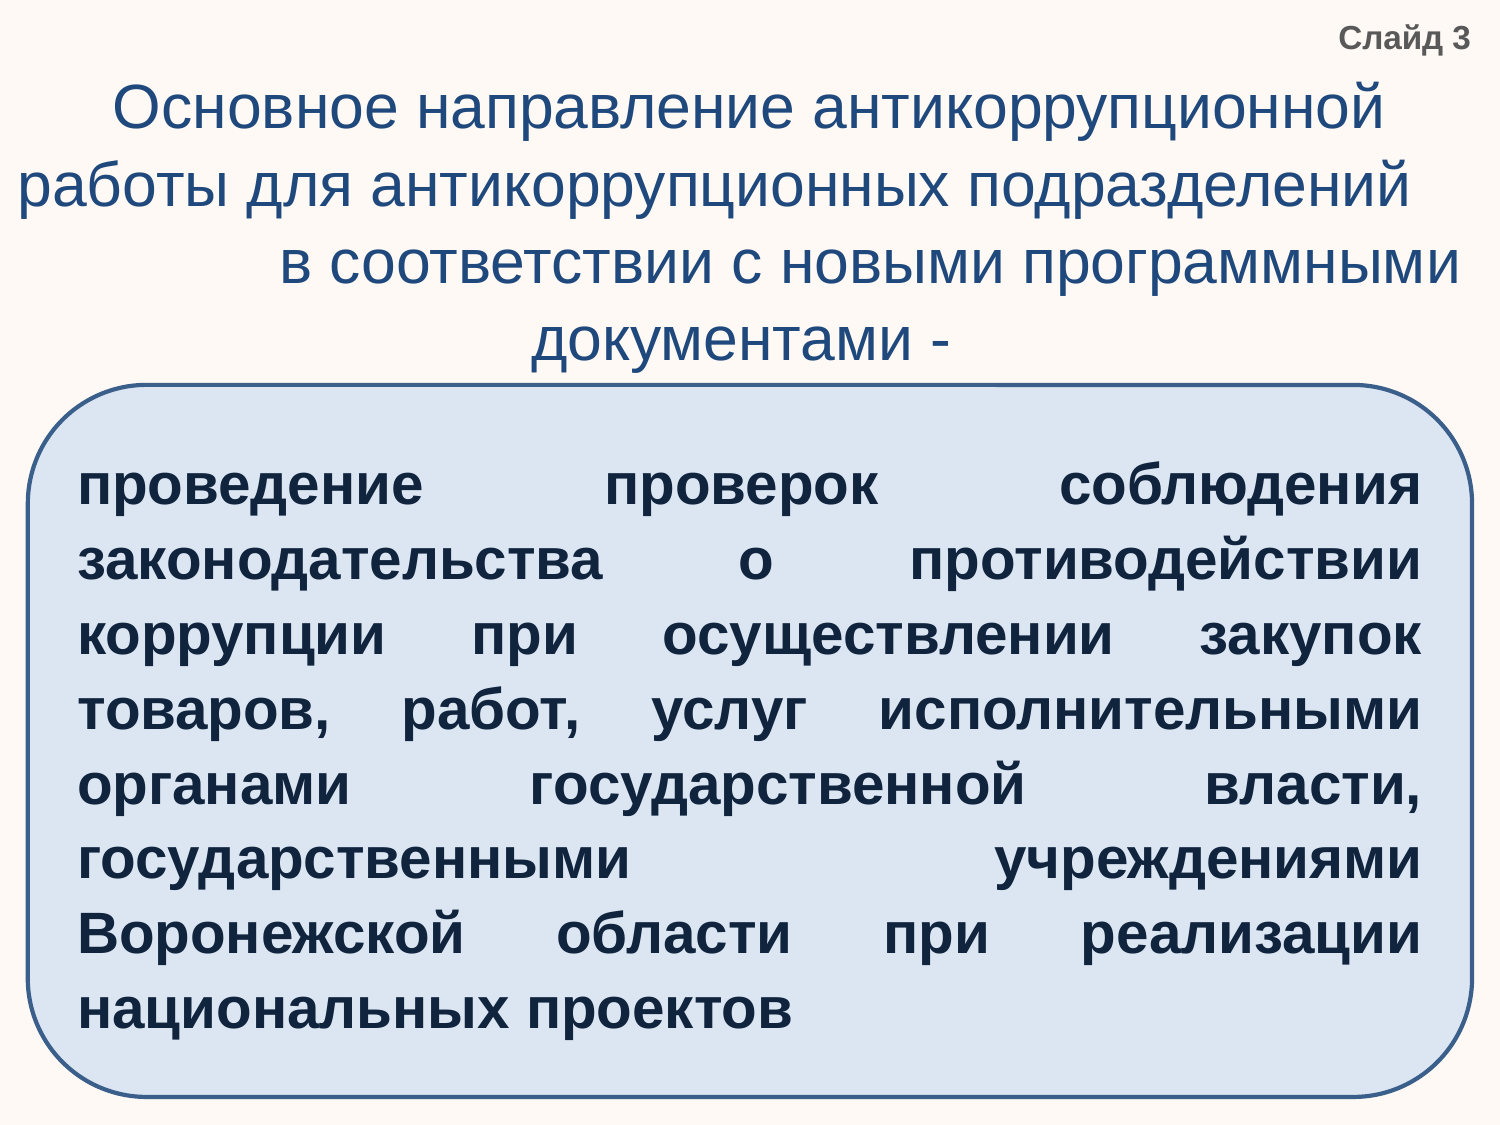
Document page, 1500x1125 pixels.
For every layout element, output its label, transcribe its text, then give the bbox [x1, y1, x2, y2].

text_box проведение проверок соблюдения законодательства о противодействии коррупции при осуществлении закупок товаров, работ, услуг исполнительными органами государственной власти, государственными учреждениями Воронежской области при реализации национальных проектов [25, 382, 1475, 1100]
text_box Слайд 3 [1288, 9, 1486, 64]
title Основное направление антикоррупционной работы для антикоррупционных подразделений в соответствии с новыми программными документами - [0, 9, 1500, 429]
